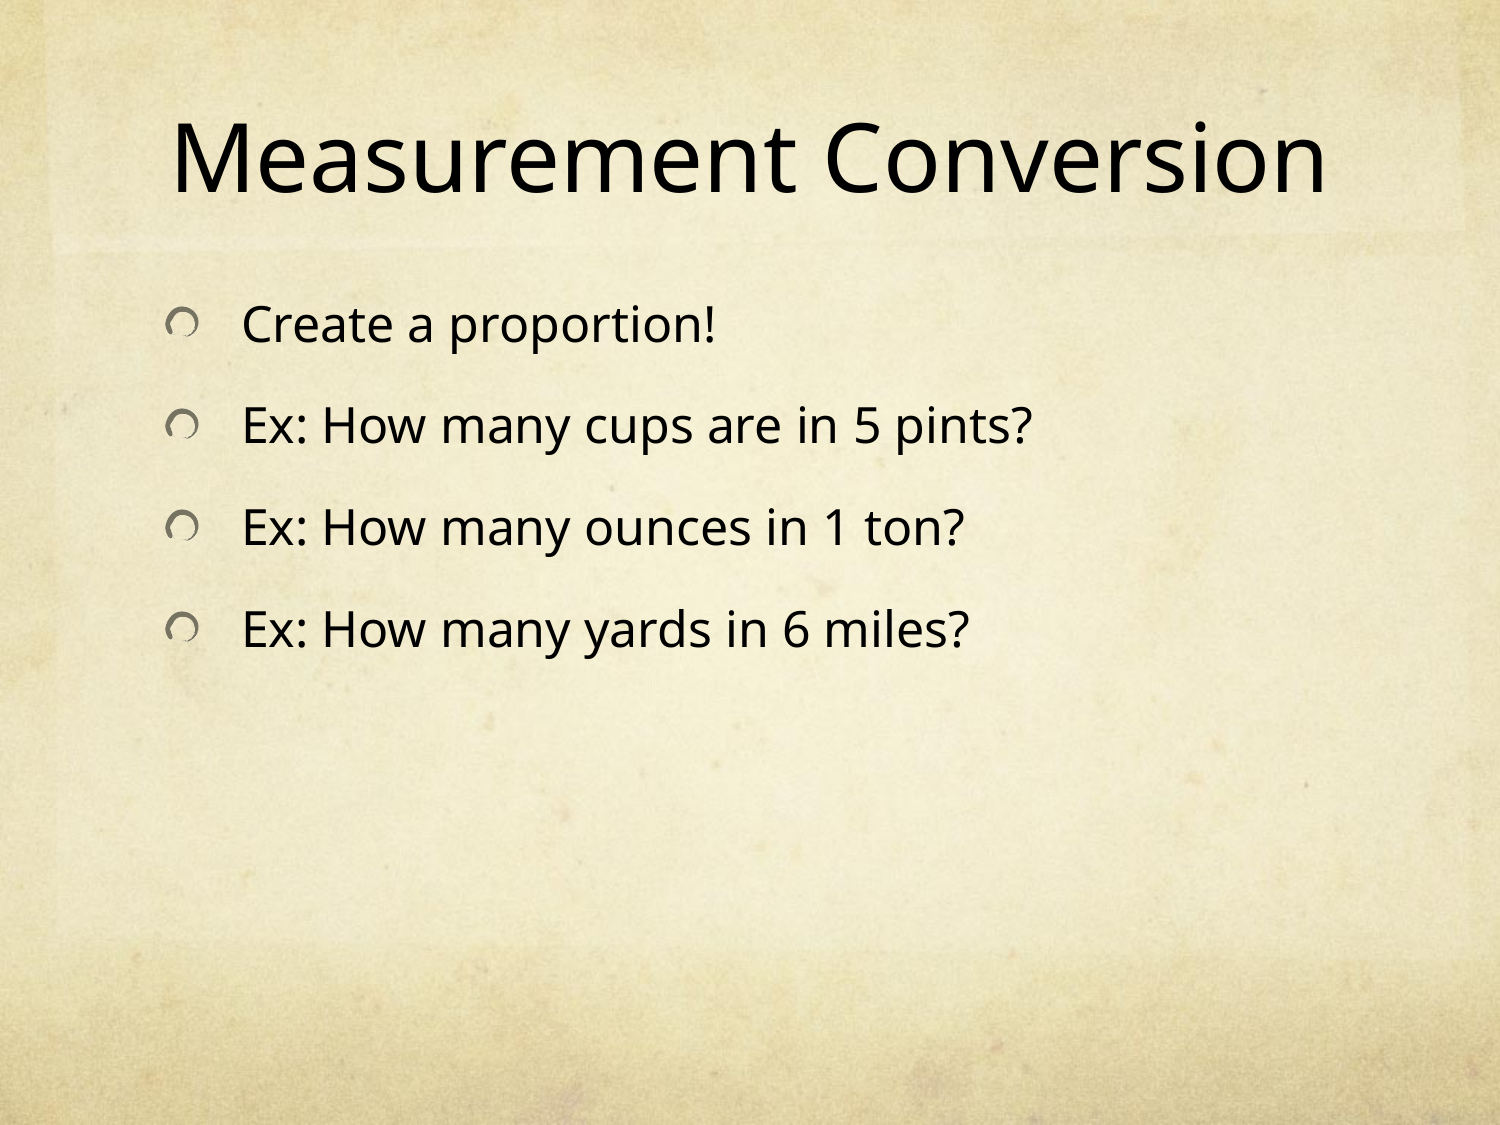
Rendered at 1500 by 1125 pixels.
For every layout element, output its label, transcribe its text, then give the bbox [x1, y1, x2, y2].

title Measurement Conversion [150, 82, 1350, 225]
picture [0, 0, 1500, 1125]
list Create a proportion! Ex: How many cups are in 5 pints? Ex: How many ounces in 1 ton? Ex: How many yards in 6 miles? [150, 284, 1350, 950]
